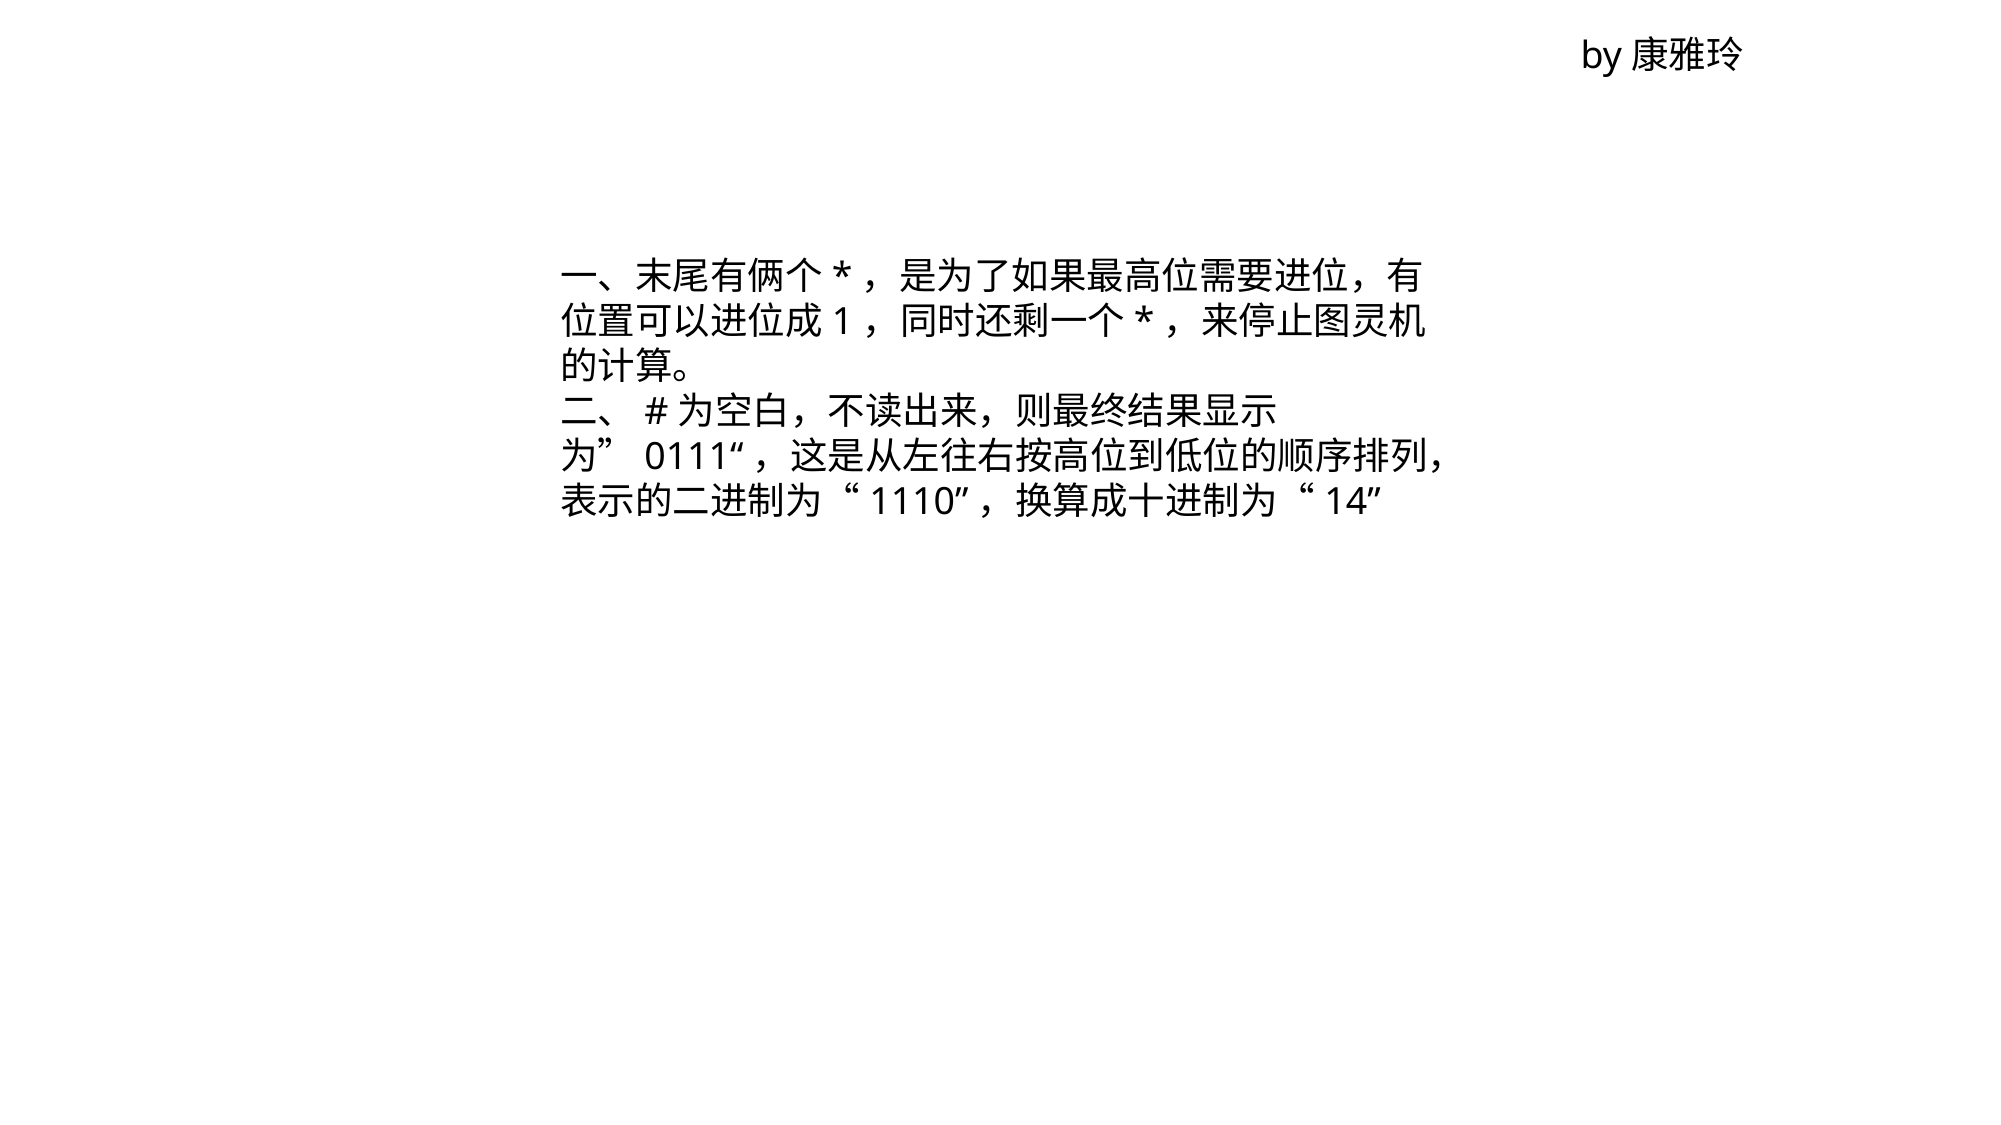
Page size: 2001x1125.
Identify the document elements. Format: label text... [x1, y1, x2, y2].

text_box 一、末尾有俩个*，是为了如果最高位需要进位，有位置可以进位成1，同时还剩一个*，来停止图灵机的计算。 二、#为空白，不读出来，则最终结果显示为”0111“，这是从左往右按高位到低位的顺序排列，表示的二进制为“1110”，换算成十进制为“14” [545, 244, 1451, 680]
text_box by康雅玲 [1565, 23, 1759, 84]
